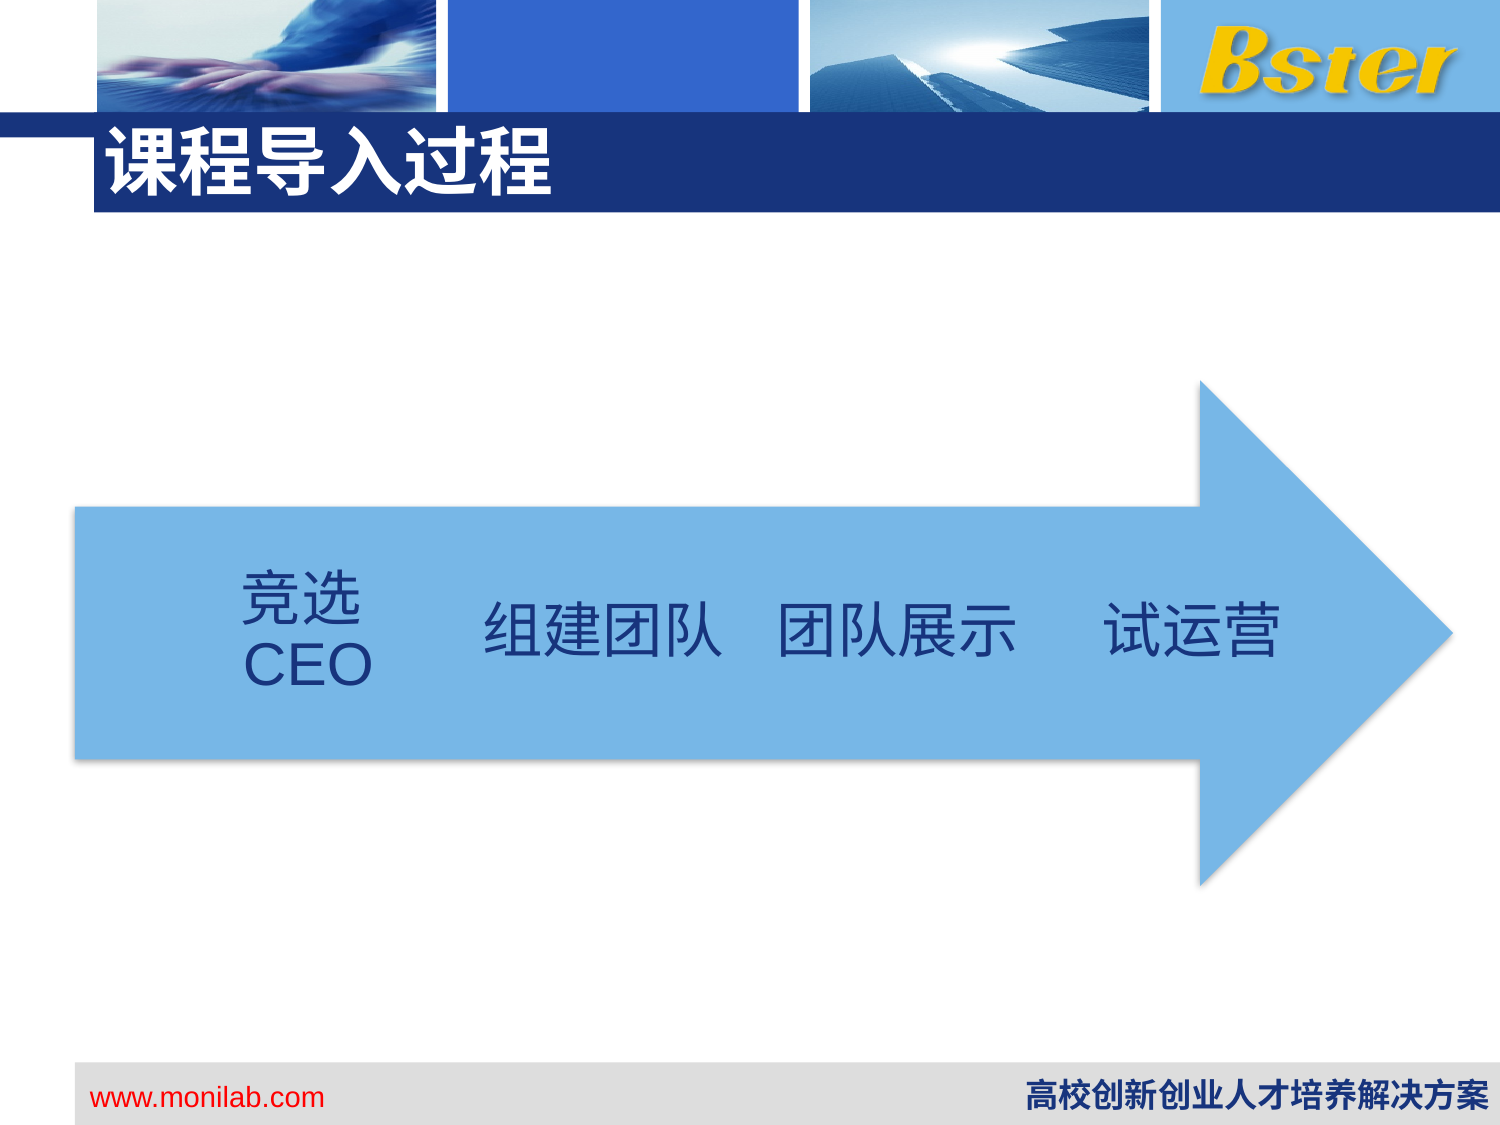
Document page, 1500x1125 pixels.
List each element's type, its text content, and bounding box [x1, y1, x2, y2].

picture [1199, 26, 1458, 94]
picture [97, 0, 437, 112]
title 课程导入过程 [88, 113, 1369, 206]
picture [810, 0, 1150, 112]
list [74, 232, 1454, 1034]
